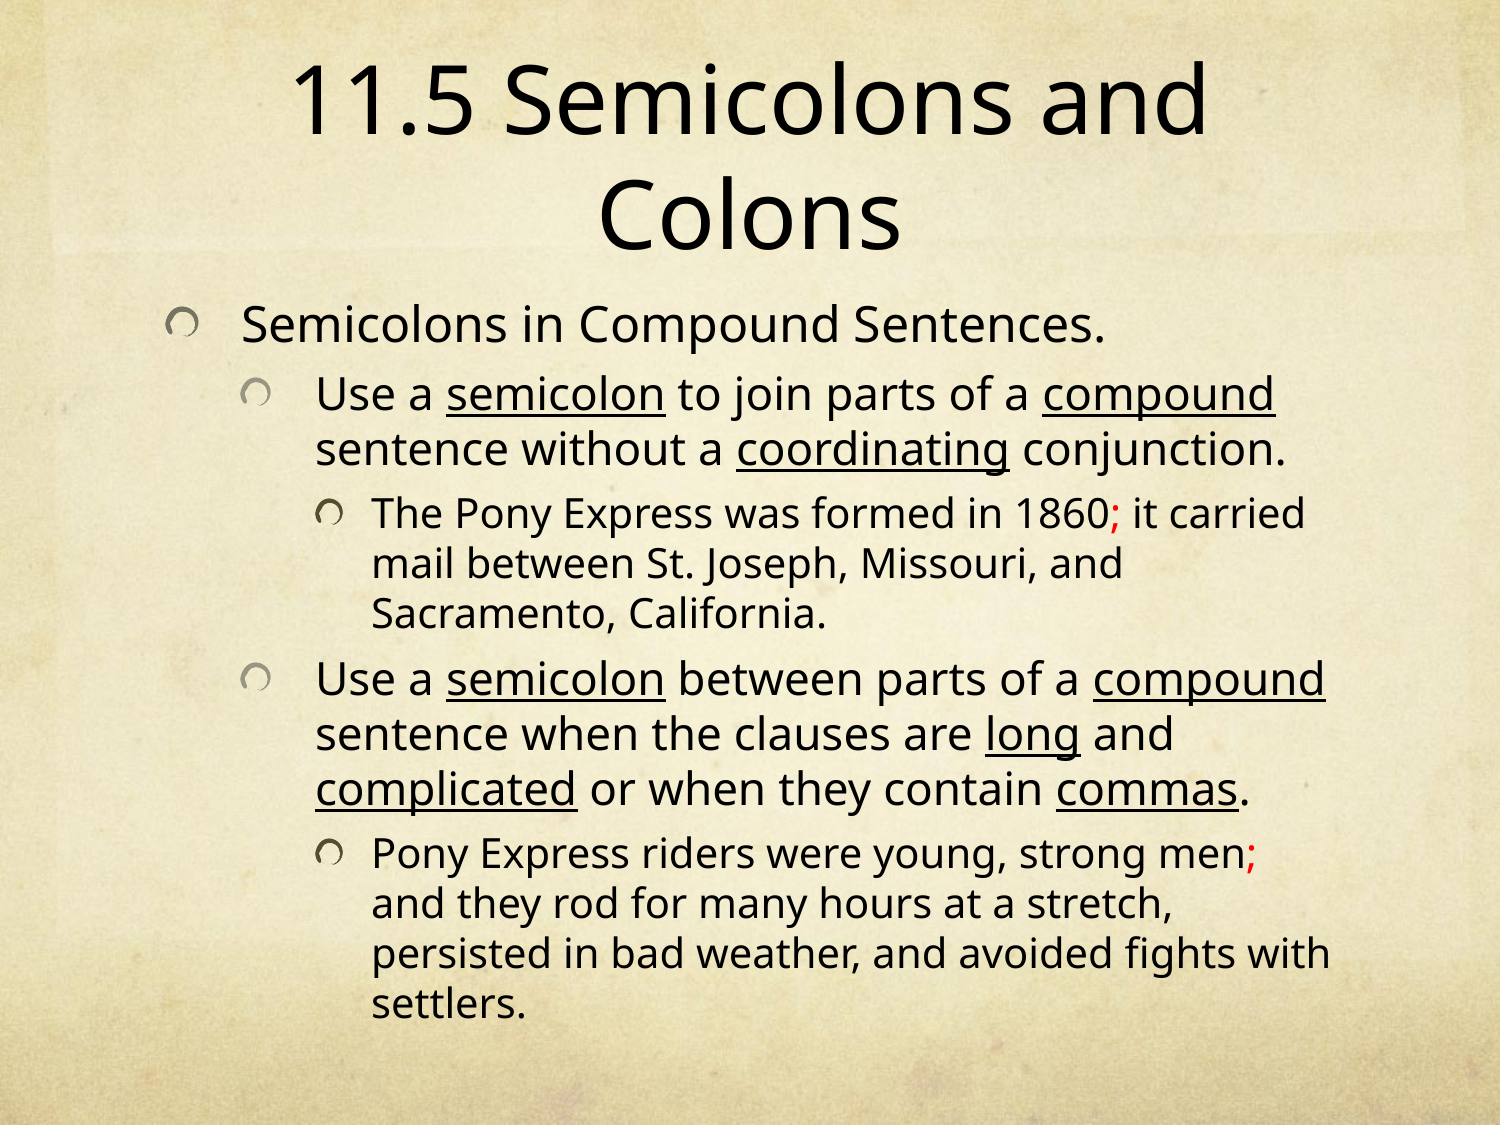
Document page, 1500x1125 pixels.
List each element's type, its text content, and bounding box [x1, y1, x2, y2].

picture [0, 0, 1500, 1125]
list Semicolons in Compound Sentences. Use a semicolon to join parts of a compound sentence without a coordinating conjunction. The Pony Express was formed in 1860; it carried mail between St. Joseph, Missouri, and Sacramento, California. Use a semicolon between parts of a compound sentence when the clauses are long and complicated or when they contain commas. Pony Express riders were young, strong men; and they rod for many hours at a stretch, persisted in bad weather, and avoided fights with settlers. [150, 284, 1350, 950]
title 11.5 Semicolons and Colons [150, 82, 1350, 225]
